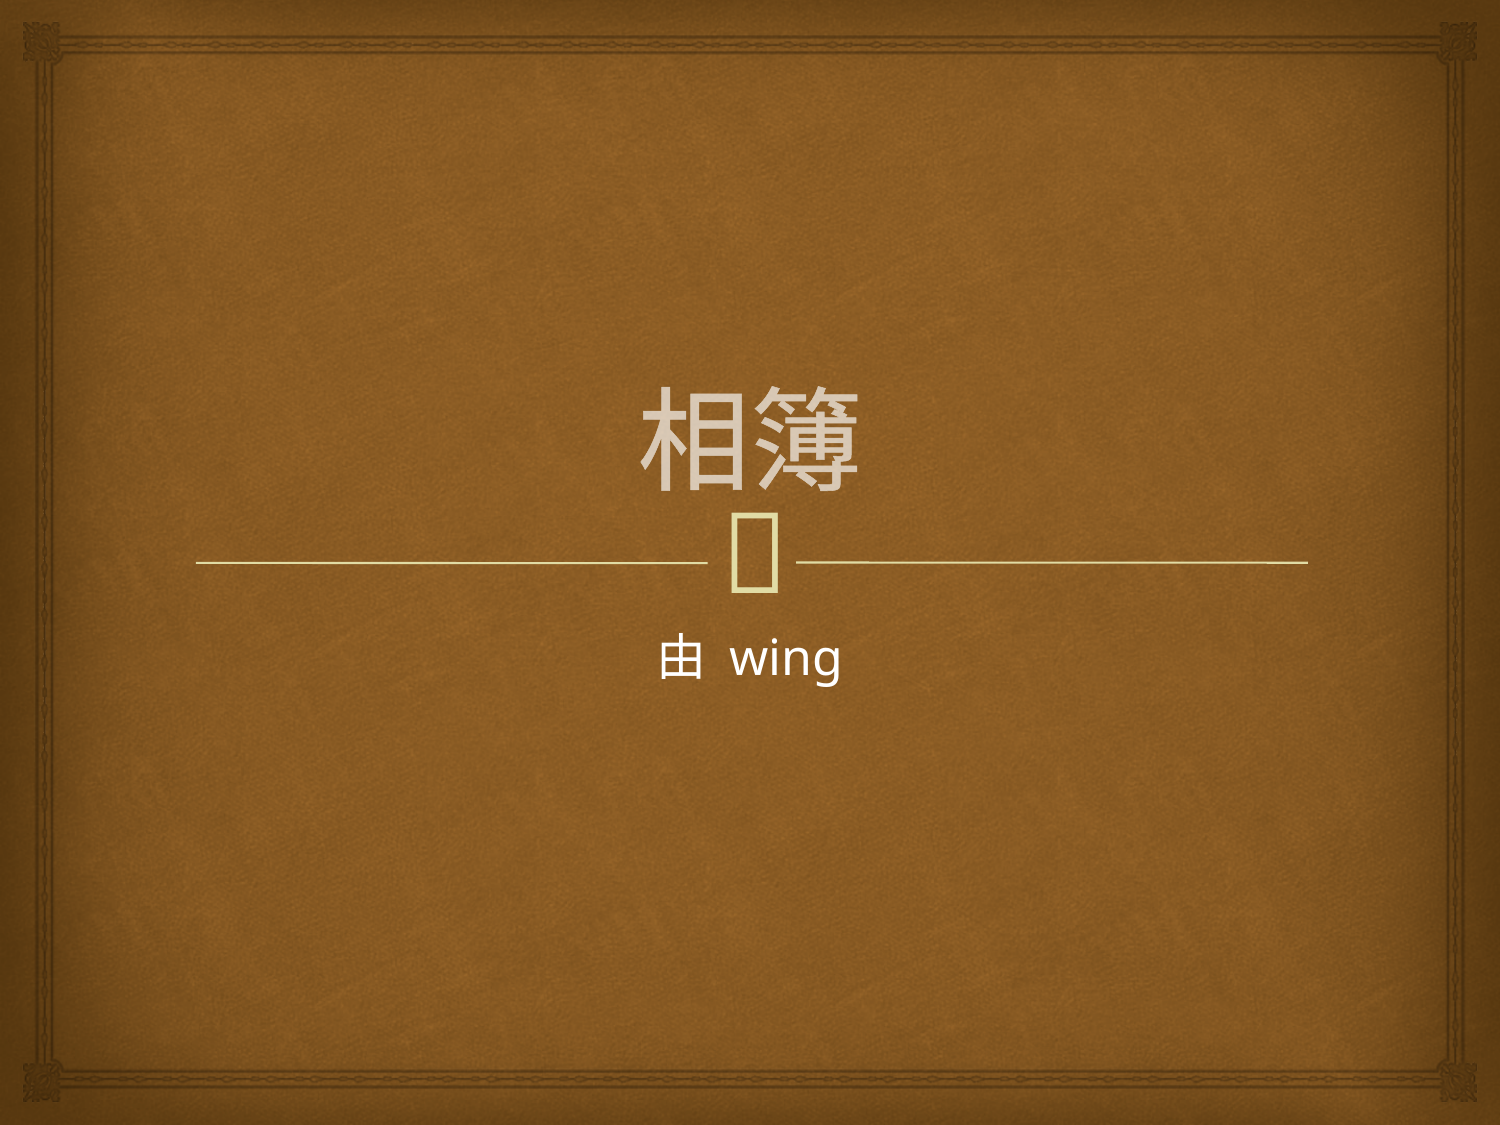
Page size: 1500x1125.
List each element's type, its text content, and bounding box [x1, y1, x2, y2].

title 相簿 [194, 227, 1306, 512]
subtitle 由 wing [225, 618, 1275, 906]
picture [0, 0, 1500, 1125]
